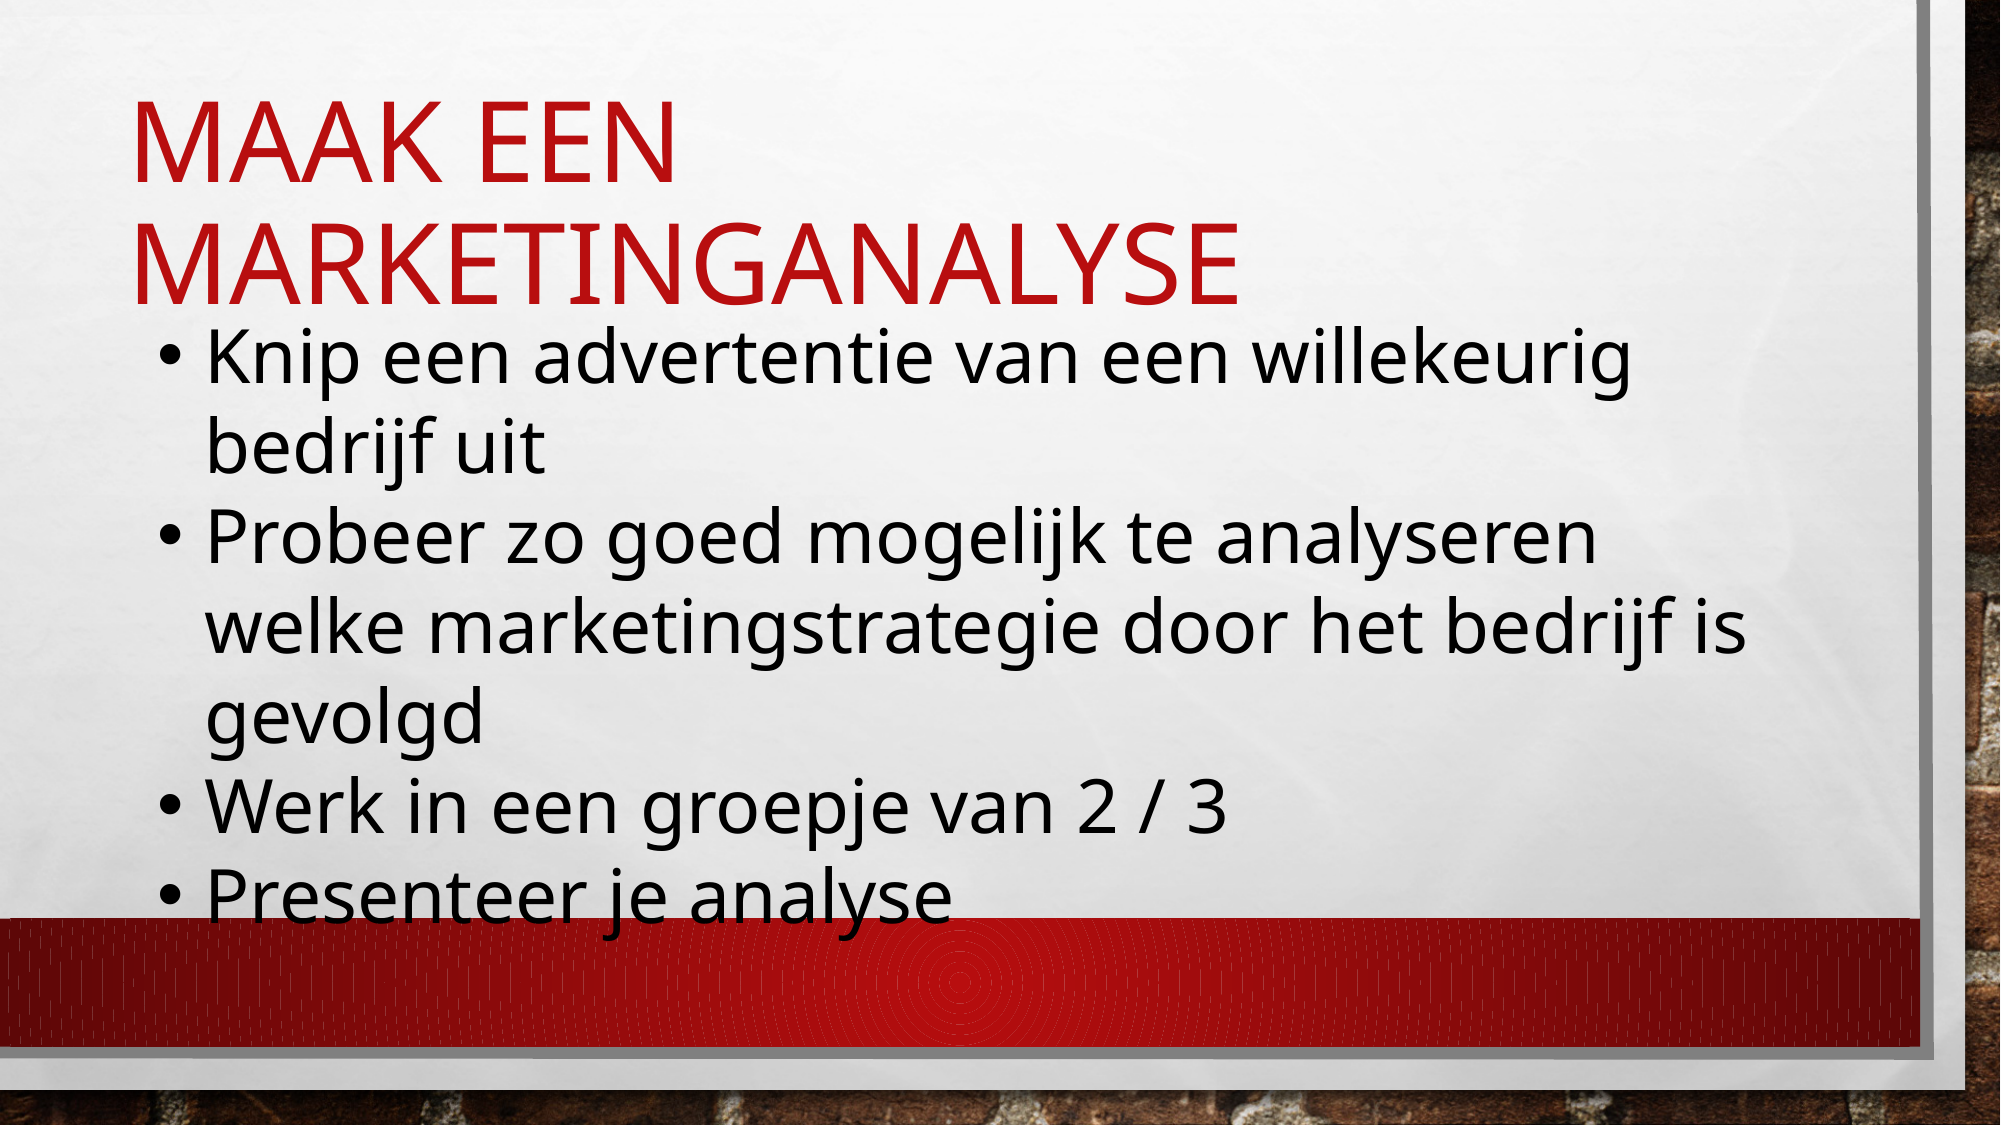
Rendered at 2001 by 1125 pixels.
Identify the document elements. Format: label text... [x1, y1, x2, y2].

picture [0, 0, 2000, 1125]
text_box Knip een advertentie van een willekeurig bedrijf uit Probeer zo goed mogelijk te analyseren welke marketingstrategie door het bedrijf is gevolgd Werk in een groepje van 2 / 3 Presenteer je analyse [142, 301, 1819, 947]
title Maak een marketinganalyse [112, 112, 1818, 302]
